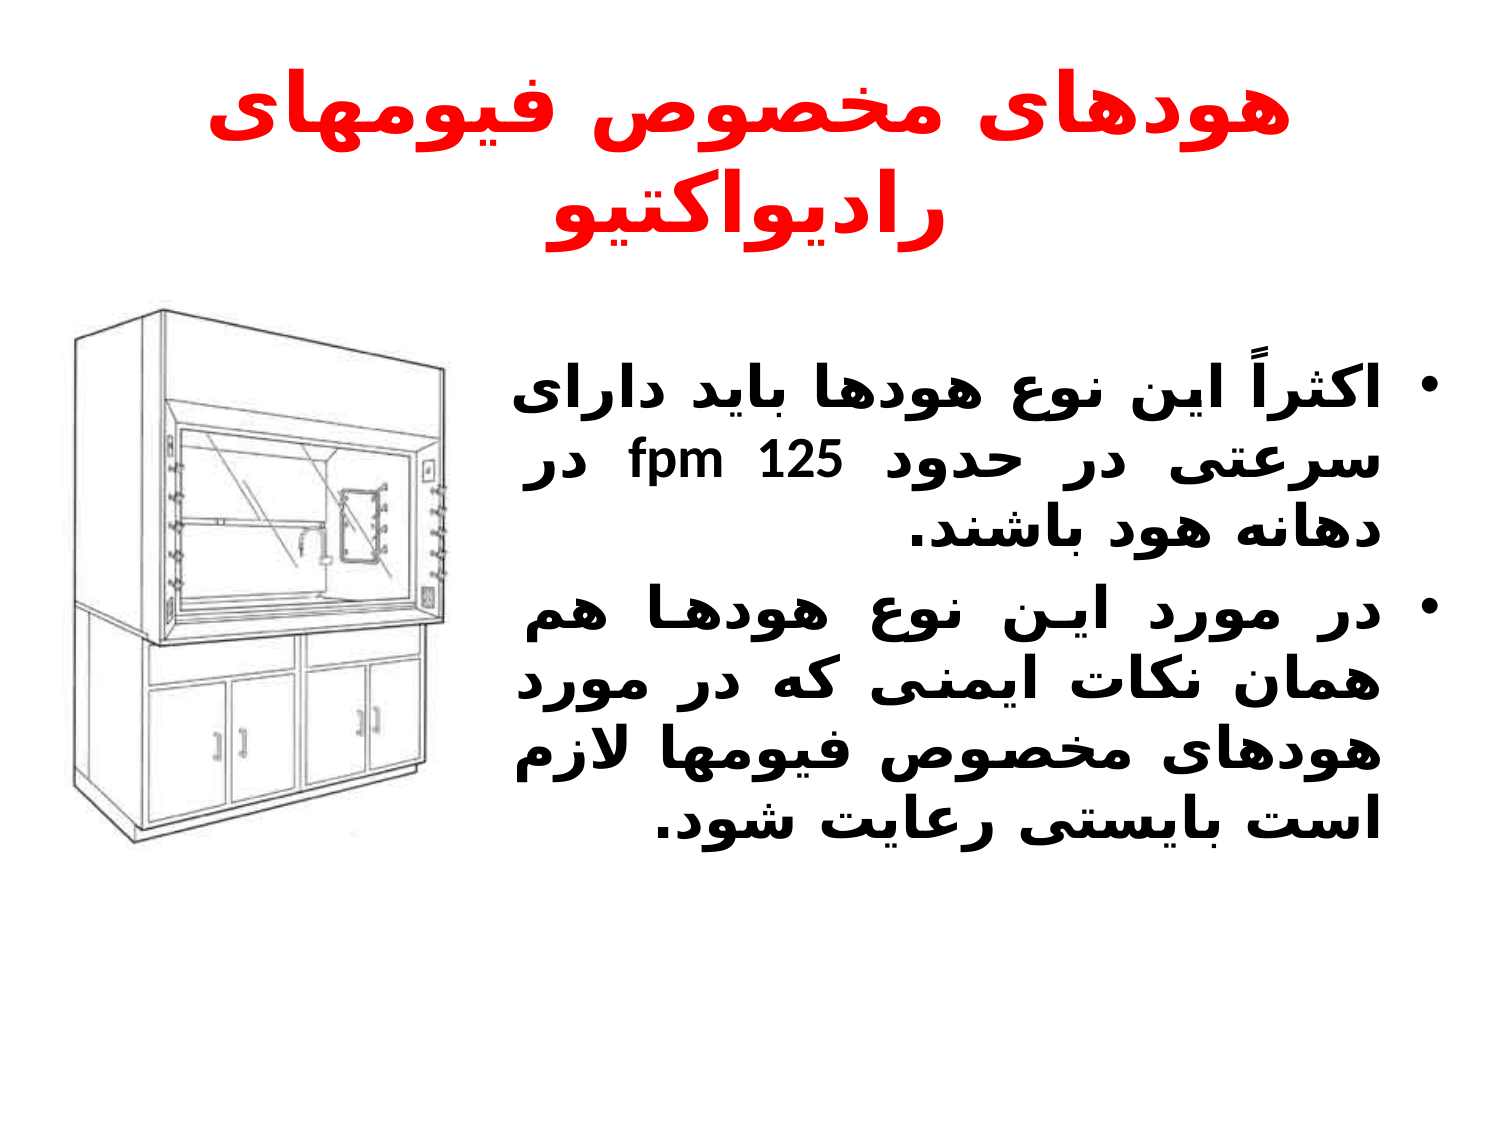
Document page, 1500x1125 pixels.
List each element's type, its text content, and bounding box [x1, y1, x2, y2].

list اکثراً این نوع هودها باید دارای سرعتی در حدود fpm 125 در دهانه هود باشند. در مورد این نوع هودها هم همان نکات ایمنی که در مورد هودهای مخصوص فیومها لازم است بایستی رعایت شود. [492, 341, 1455, 813]
title هودهای مخصوص فیومهای رادیواکتیو [112, 55, 1388, 244]
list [62, 299, 454, 854]
